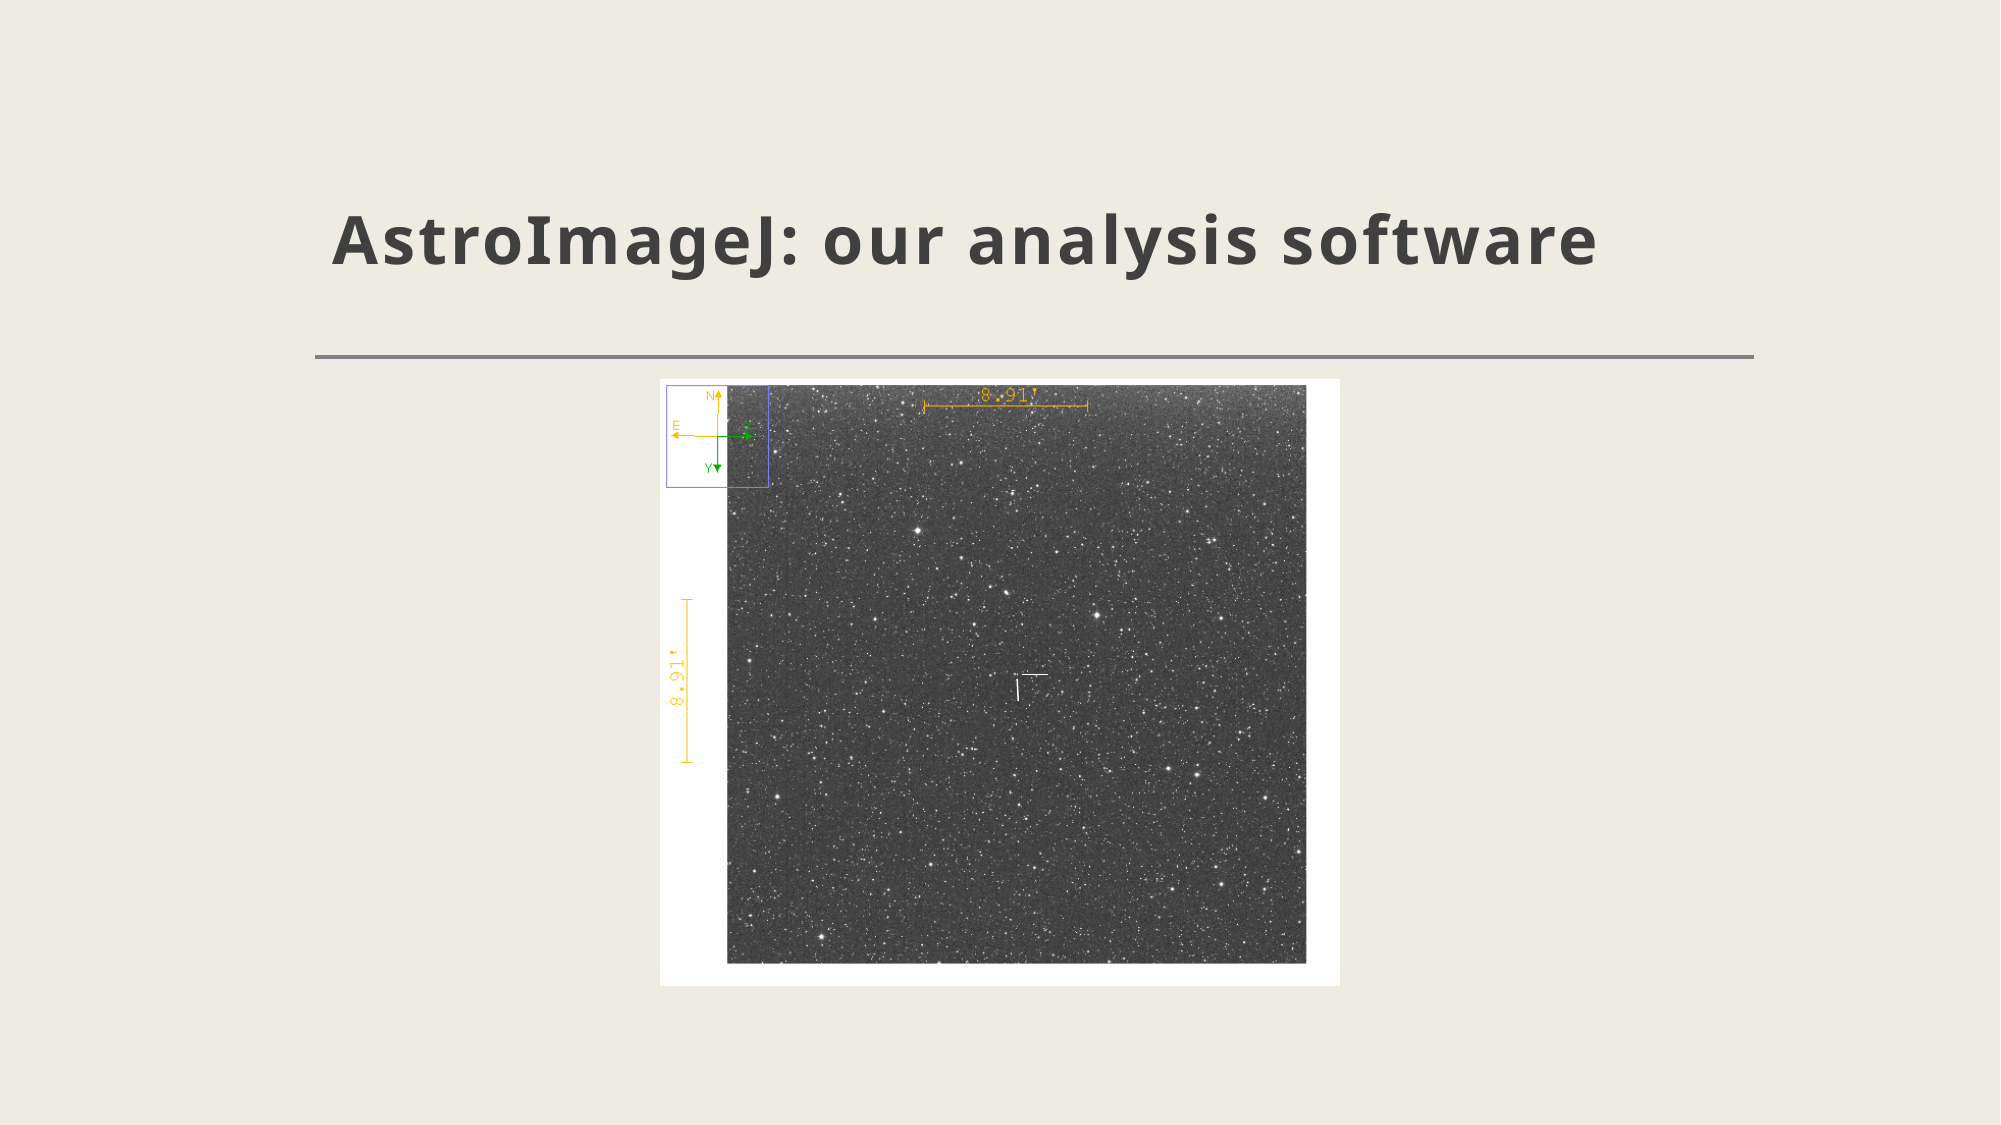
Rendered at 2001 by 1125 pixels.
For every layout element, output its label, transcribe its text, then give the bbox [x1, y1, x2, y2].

picture [660, 378, 1340, 987]
title AstroImageJ: our analysis software [315, 72, 1754, 294]
